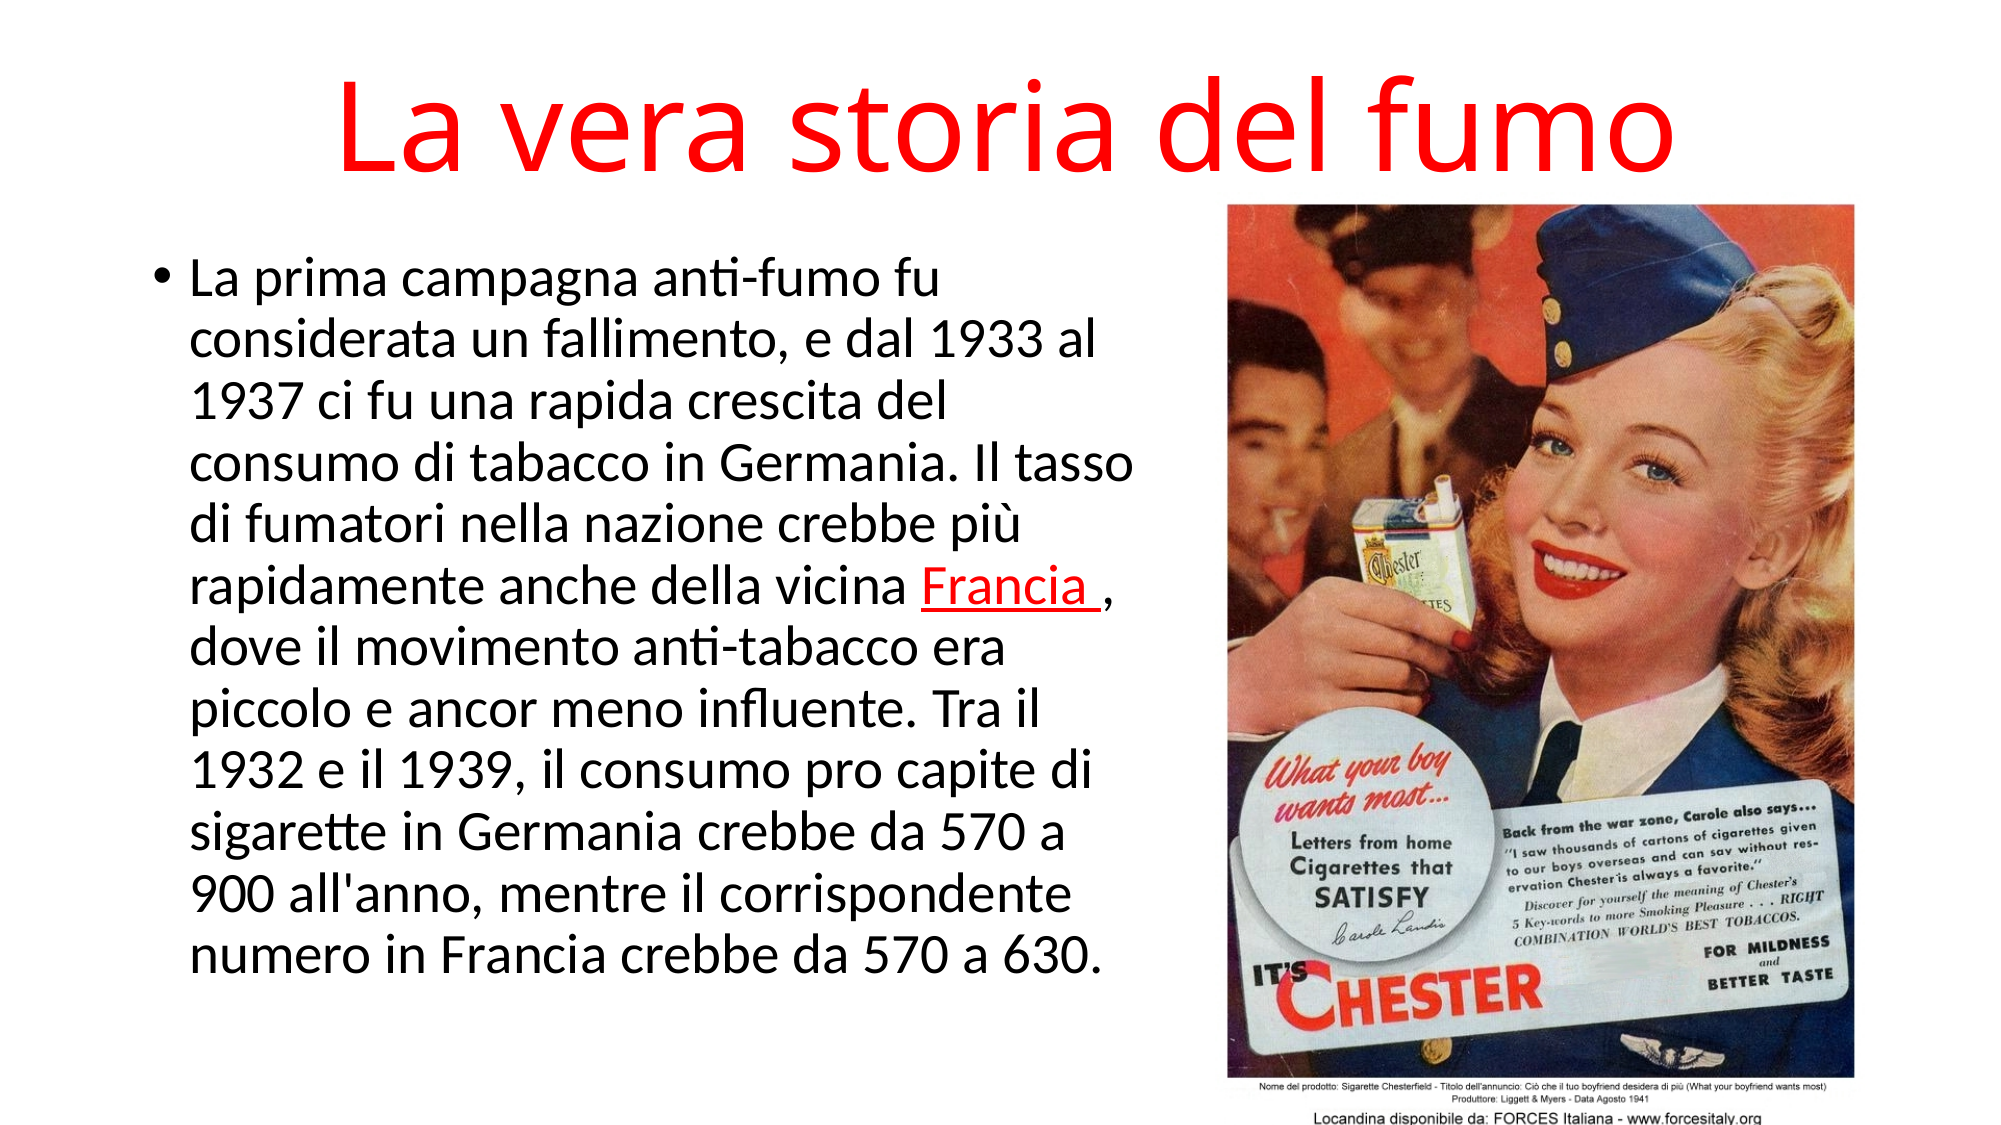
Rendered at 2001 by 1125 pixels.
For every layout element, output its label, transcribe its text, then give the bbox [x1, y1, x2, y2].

picture [1215, 192, 1870, 1125]
list La prima campagna anti-fumo fu considerata un fallimento, e dal 1933 al 1937 ci fu una rapida crescita del consumo di tabacco in Germania. Il tasso di fumatori nella nazione crebbe più rapidamente anche della vicina Francia , dove il movimento anti-tabacco era piccolo e ancor meno influente. Tra il 1932 e il 1939, il consumo pro capite di sigarette in Germania crebbe da 570 a 900 all'anno, mentre il corrispondente numero in Francia crebbe da 570 a 630. [137, 239, 1150, 1062]
title La vera storia del fumo [317, 22, 2000, 240]
